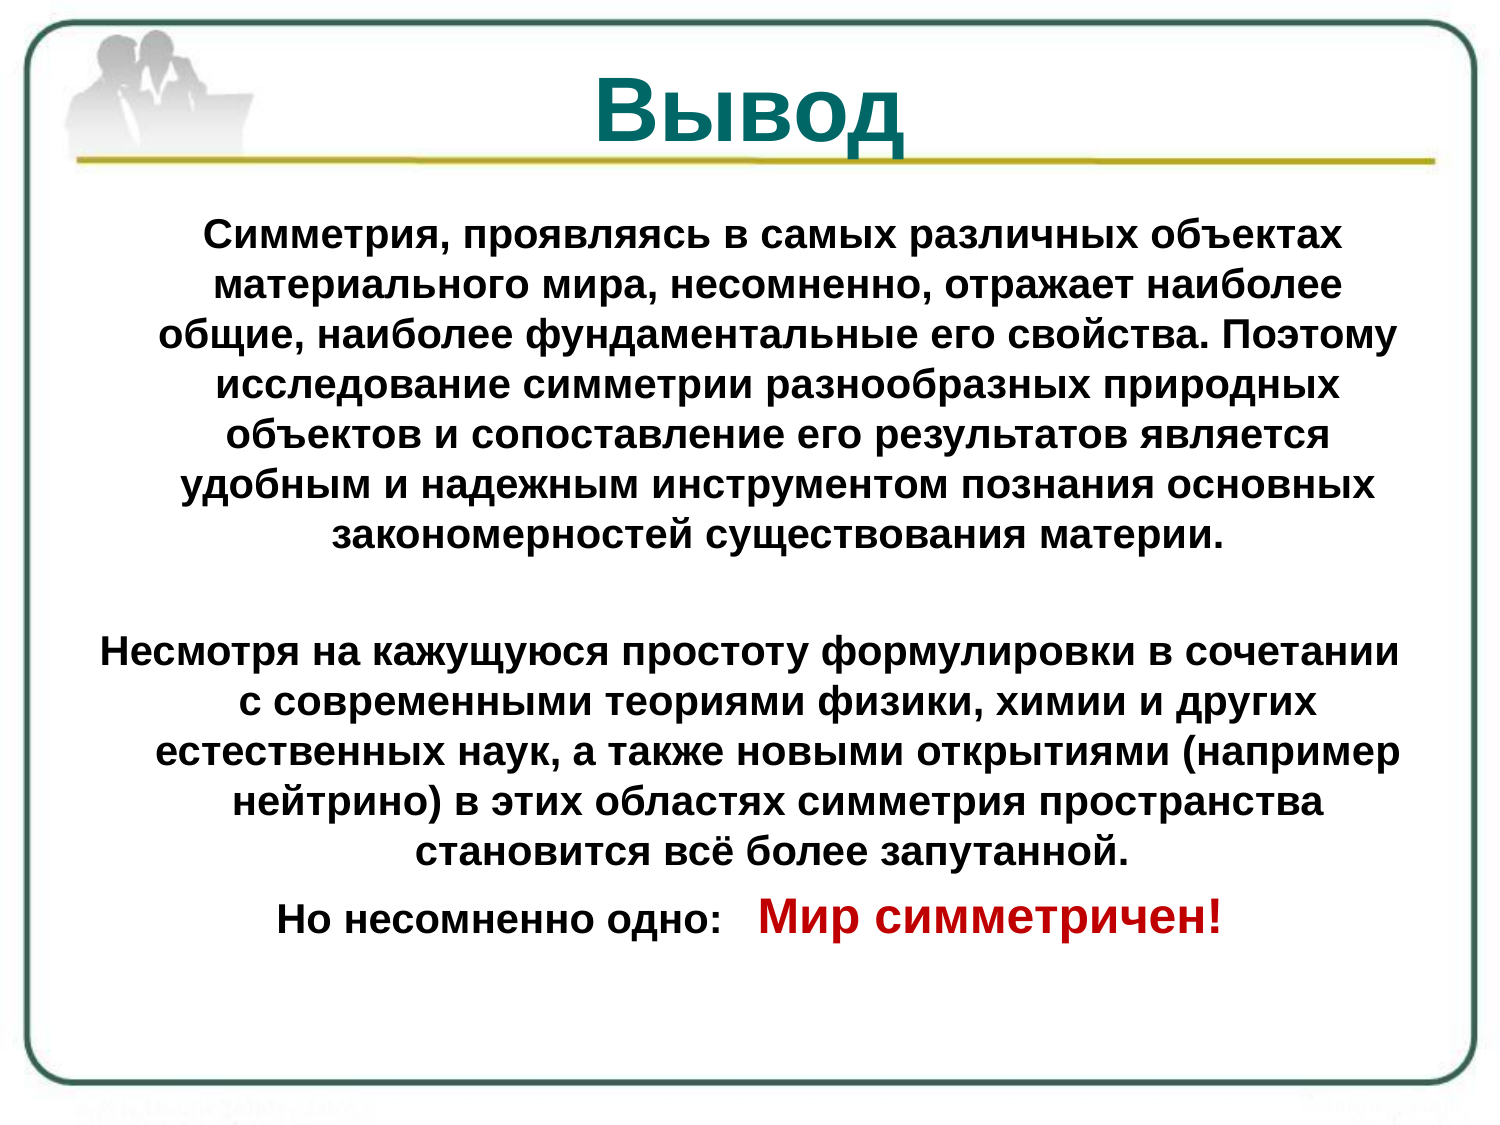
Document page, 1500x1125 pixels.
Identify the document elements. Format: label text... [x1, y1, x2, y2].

picture [0, 0, 1500, 1125]
list Симметрия, проявляясь в самых различных объектах материального мира, несомненно, отражает наиболее общие, наиболее фундаментальные его свойства. Поэтому исследование симметрии разнообразных природных объектов и сопоставление его результатов является удобным и надежным инструментом познания основных закономерностей существования материи. Несмотря на кажущуюся простоту формулировки в сочетании с современными теориями физики, химии и других естественных наук, а также новыми открытиями (например нейтрино) в этих областях симметрия пространства становится всё более запутанной. Но несомненно одно: Мир симметричен! [74, 198, 1426, 1006]
title Вывод [74, 44, 1426, 165]
